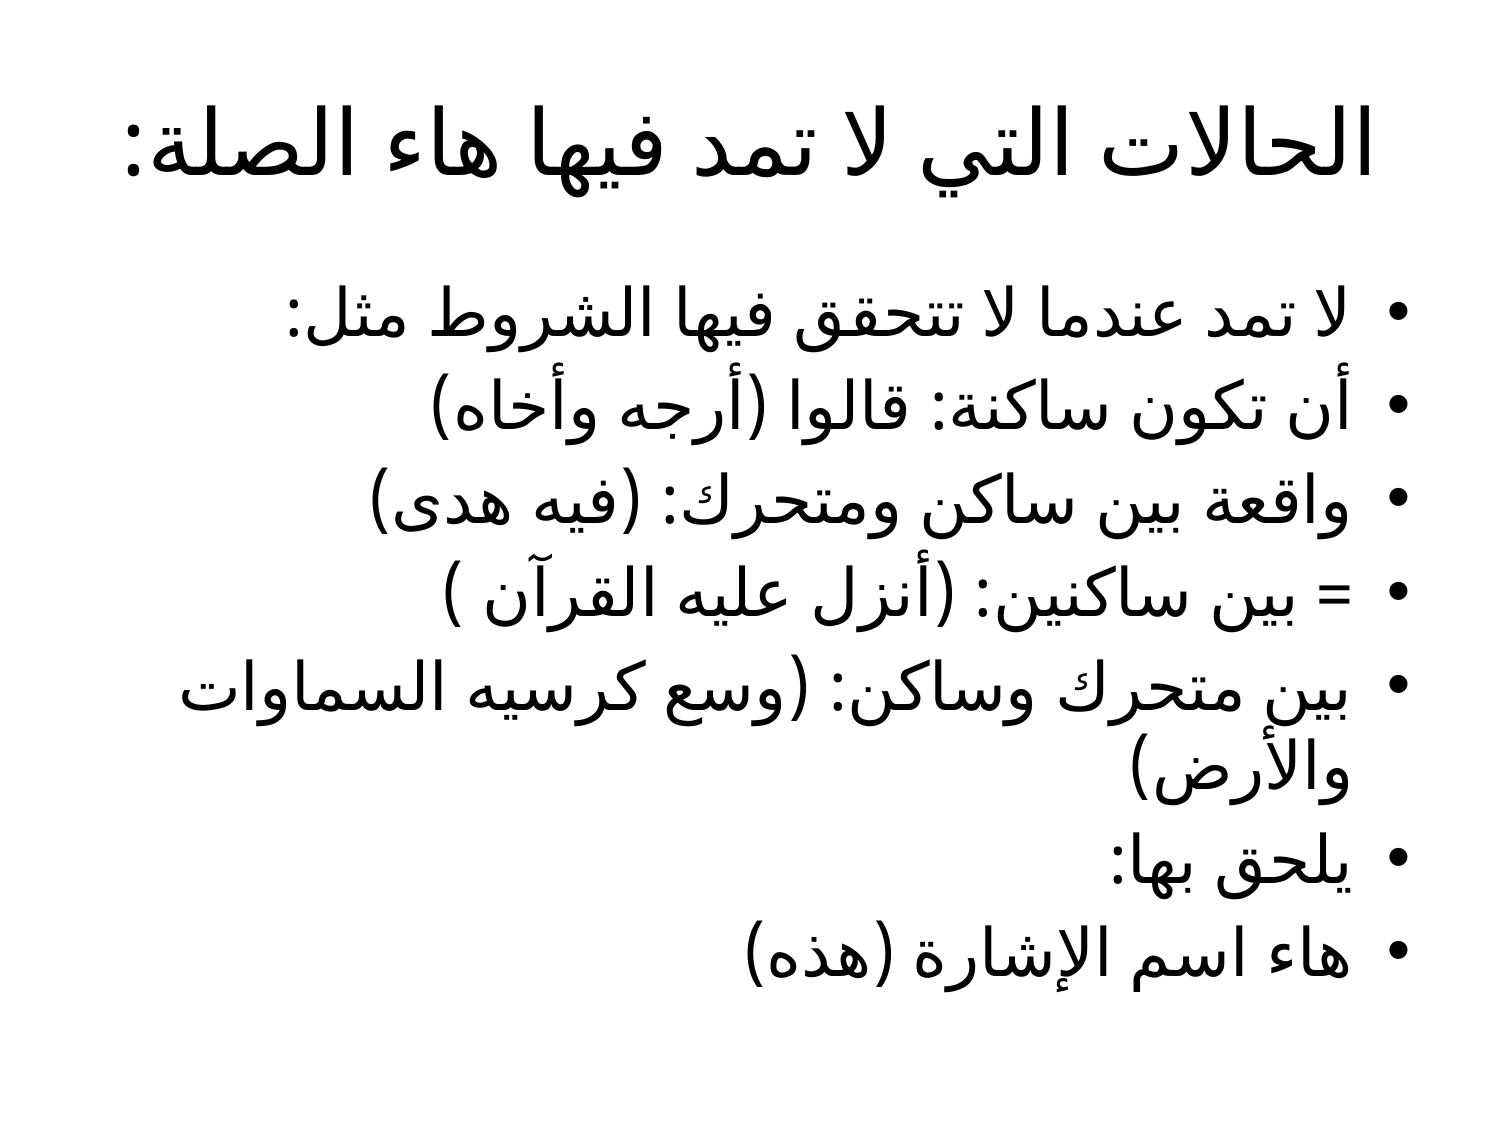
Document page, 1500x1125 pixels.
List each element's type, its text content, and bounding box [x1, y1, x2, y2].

list لا تمد عندما لا تتحقق فيها الشروط مثل: أن تكون ساكنة: قالوا (أرجه وأخاه) واقعة بين ساكن ومتحرك: (فيه هدى) = بين ساكنين: (أنزل عليه القرآن ) بين متحرك وساكن: (وسع كرسيه السماوات والأرض) يلحق بها: هاء اسم الإشارة (هذه) [75, 262, 1425, 1005]
title الحالات التي لا تمد فيها هاء الصلة: [75, 45, 1425, 233]
